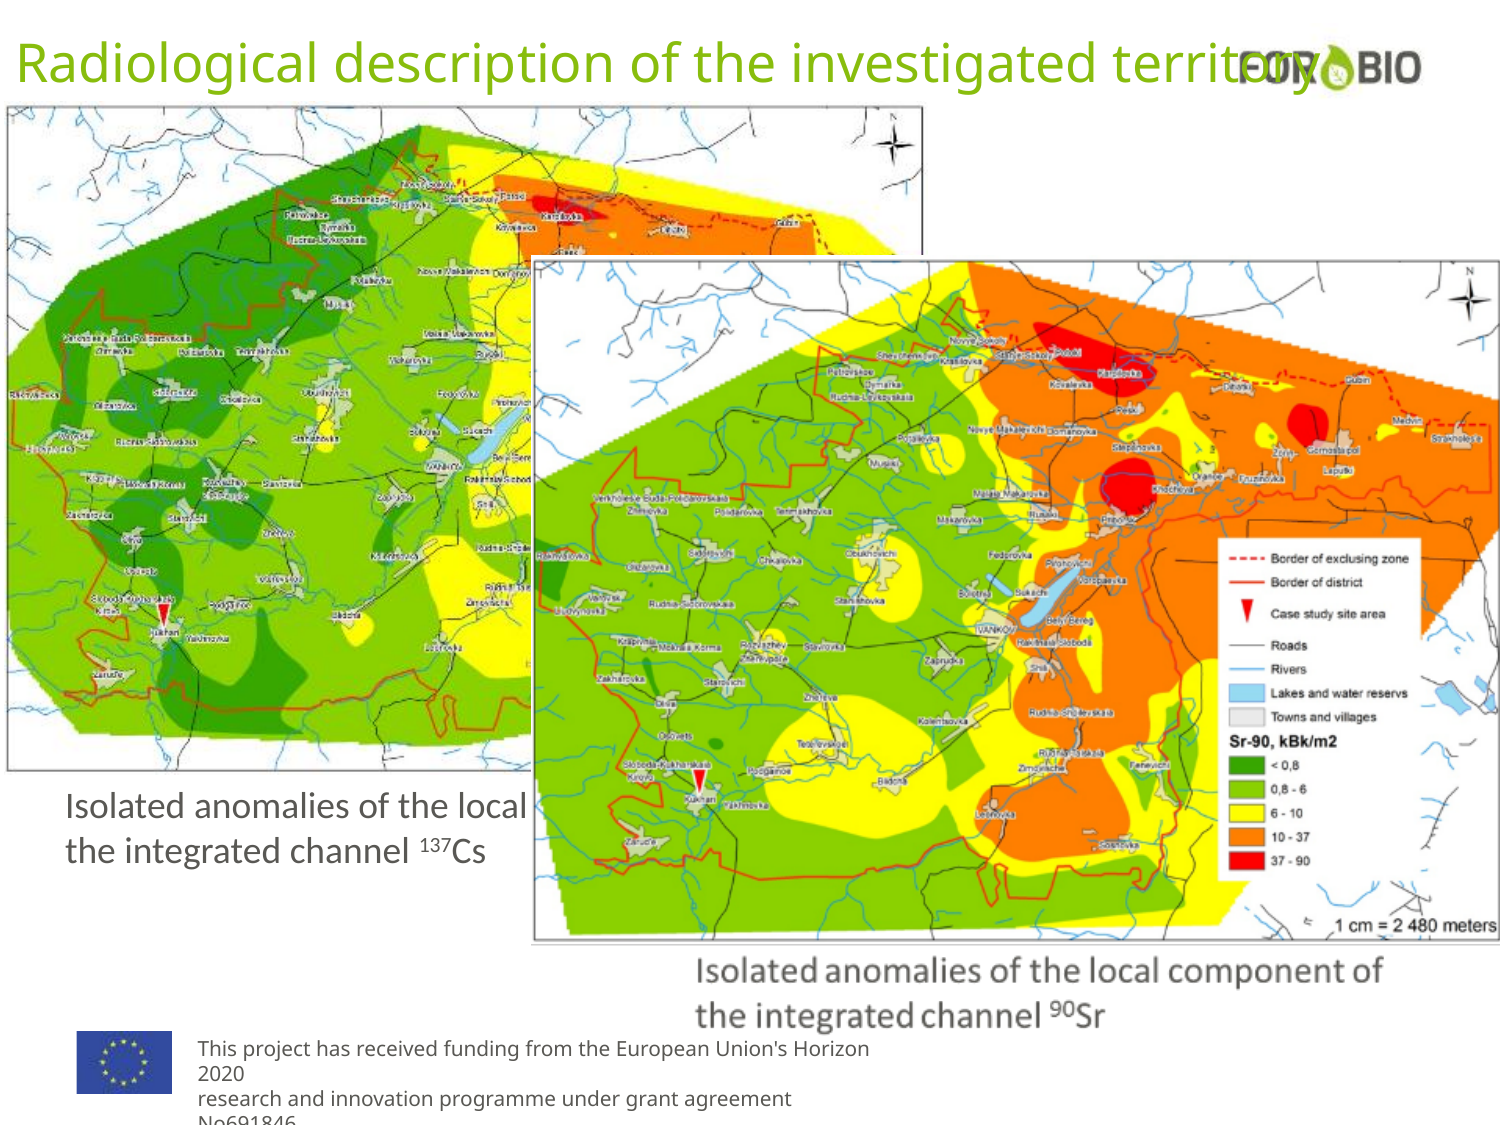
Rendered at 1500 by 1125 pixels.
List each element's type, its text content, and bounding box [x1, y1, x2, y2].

title Radiological description of the investigated territory [0, 0, 1350, 132]
picture [1350, 23, 1473, 114]
picture [76, 1031, 172, 1094]
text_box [3, 101, 928, 884]
picture [531, 255, 1500, 1061]
